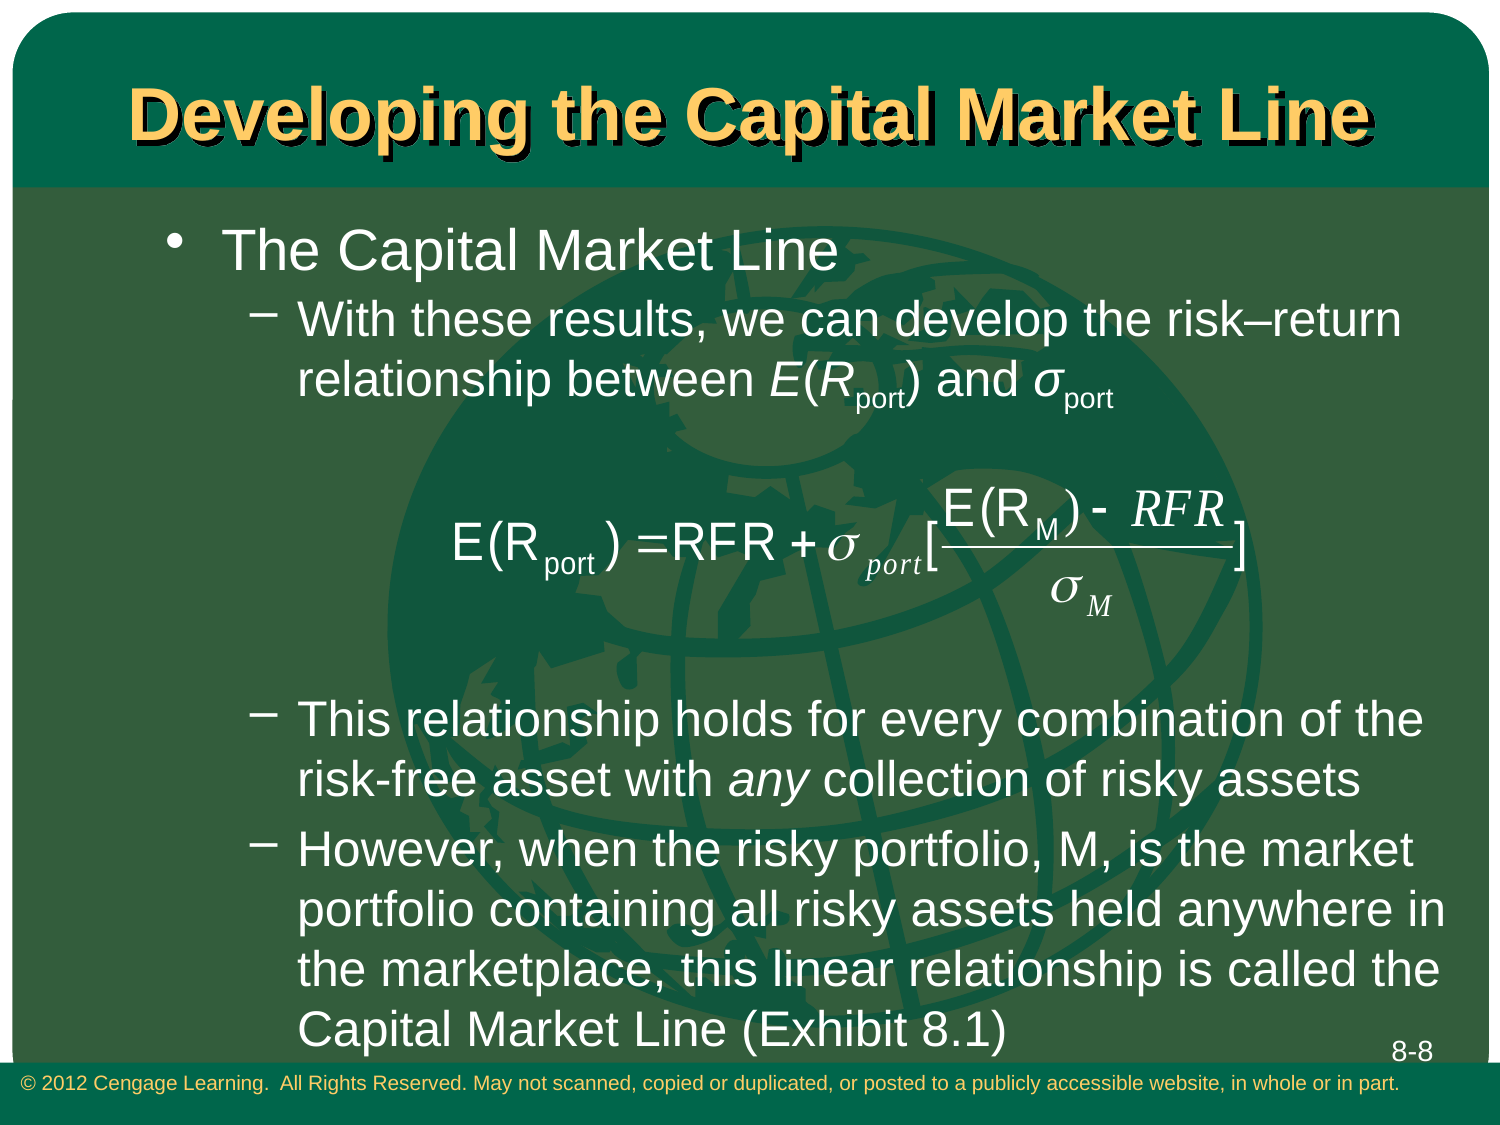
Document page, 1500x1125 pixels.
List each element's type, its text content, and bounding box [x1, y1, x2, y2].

title Developing the Capital Market Line [75, 32, 1425, 188]
footer © 2012 Cengage Learning. All Rights Reserved. May not scanned, copied or duplicated, or posted to a publicly accessible website, in whole or in part. [0, 1062, 1500, 1125]
slide_number 8-8 [1325, 1025, 1500, 1062]
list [446, 474, 1254, 626]
list The Capital Market Line With these results, we can develop the risk–return relationship between E(Rport) and σport This relationship holds for every combination of the risk-free asset with any collection of risky assets However, when the risky portfolio, M, is the market portfolio containing all risky assets held anywhere in the marketplace, this linear relationship is called the Capital Market Line (Exhibit 8.1) [150, 212, 1463, 1013]
